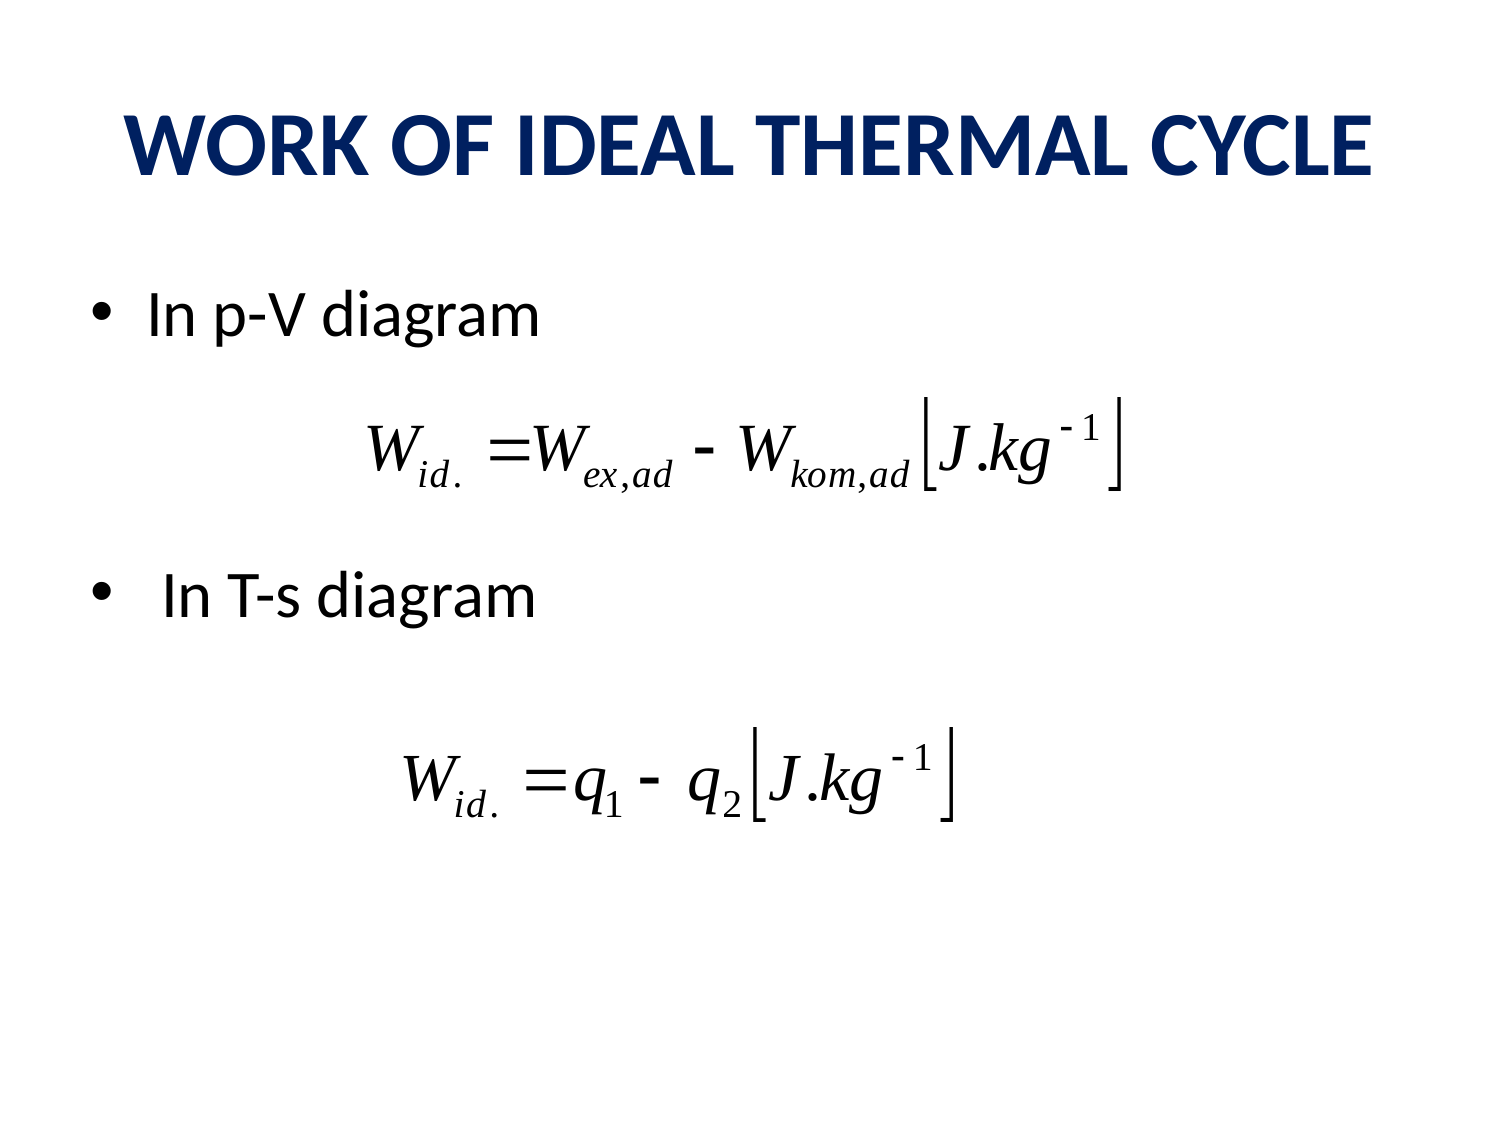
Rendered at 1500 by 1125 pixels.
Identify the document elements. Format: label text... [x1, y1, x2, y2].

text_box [359, 396, 1129, 510]
list In p-V diagram In T-s diagram [75, 262, 1425, 1005]
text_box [395, 727, 963, 835]
title WORK OF IDEAL THERMAL CYCLE [75, 45, 1425, 233]
